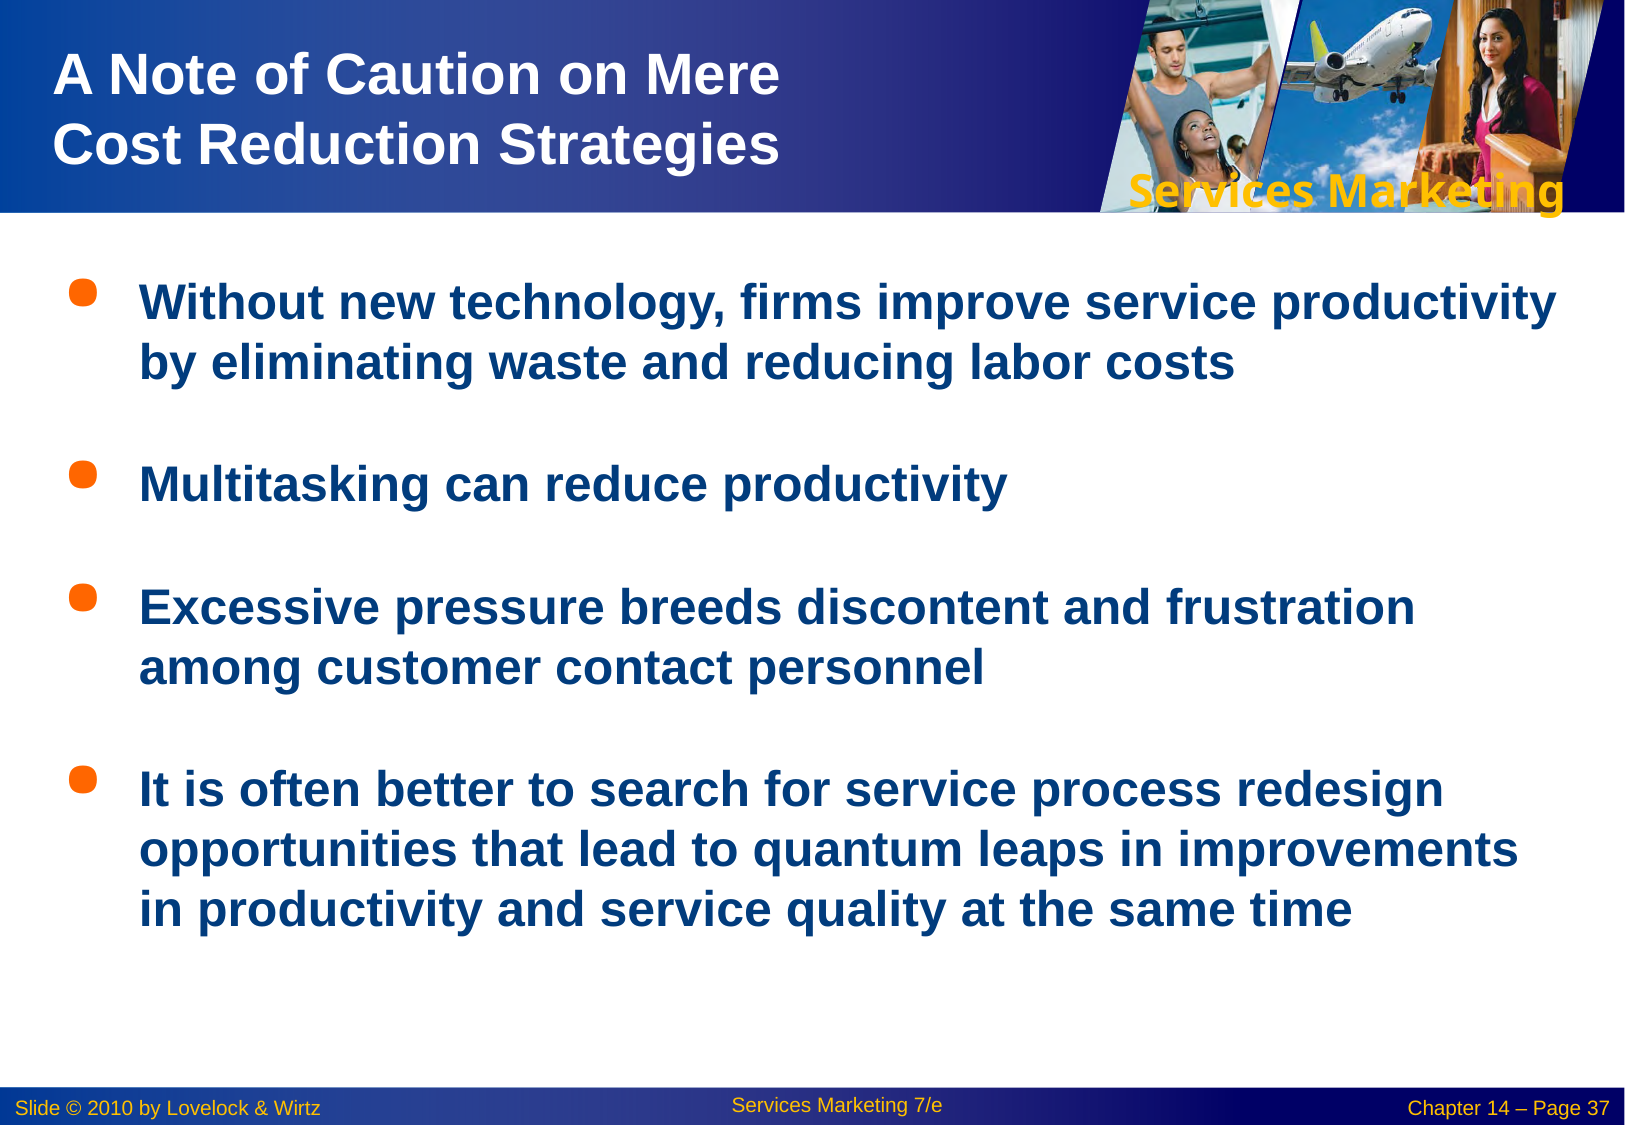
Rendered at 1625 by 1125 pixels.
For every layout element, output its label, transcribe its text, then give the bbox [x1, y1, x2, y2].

picture [1546, 187, 1556, 202]
title A Note of Caution on Mere Cost Reduction Strategies [36, 37, 925, 176]
picture [1100, 0, 1604, 213]
picture [1162, 186, 1172, 192]
list Without new technology, firms improve service productivity by eliminating waste and reducing labor costs Multitasking can reduce productivity Excessive pressure breeds discontent and frustration among customer contact personnel It is often better to search for service process redesign opportunities that lead to quantum leaps in improvements in productivity and service quality at the same time [49, 261, 1588, 1051]
